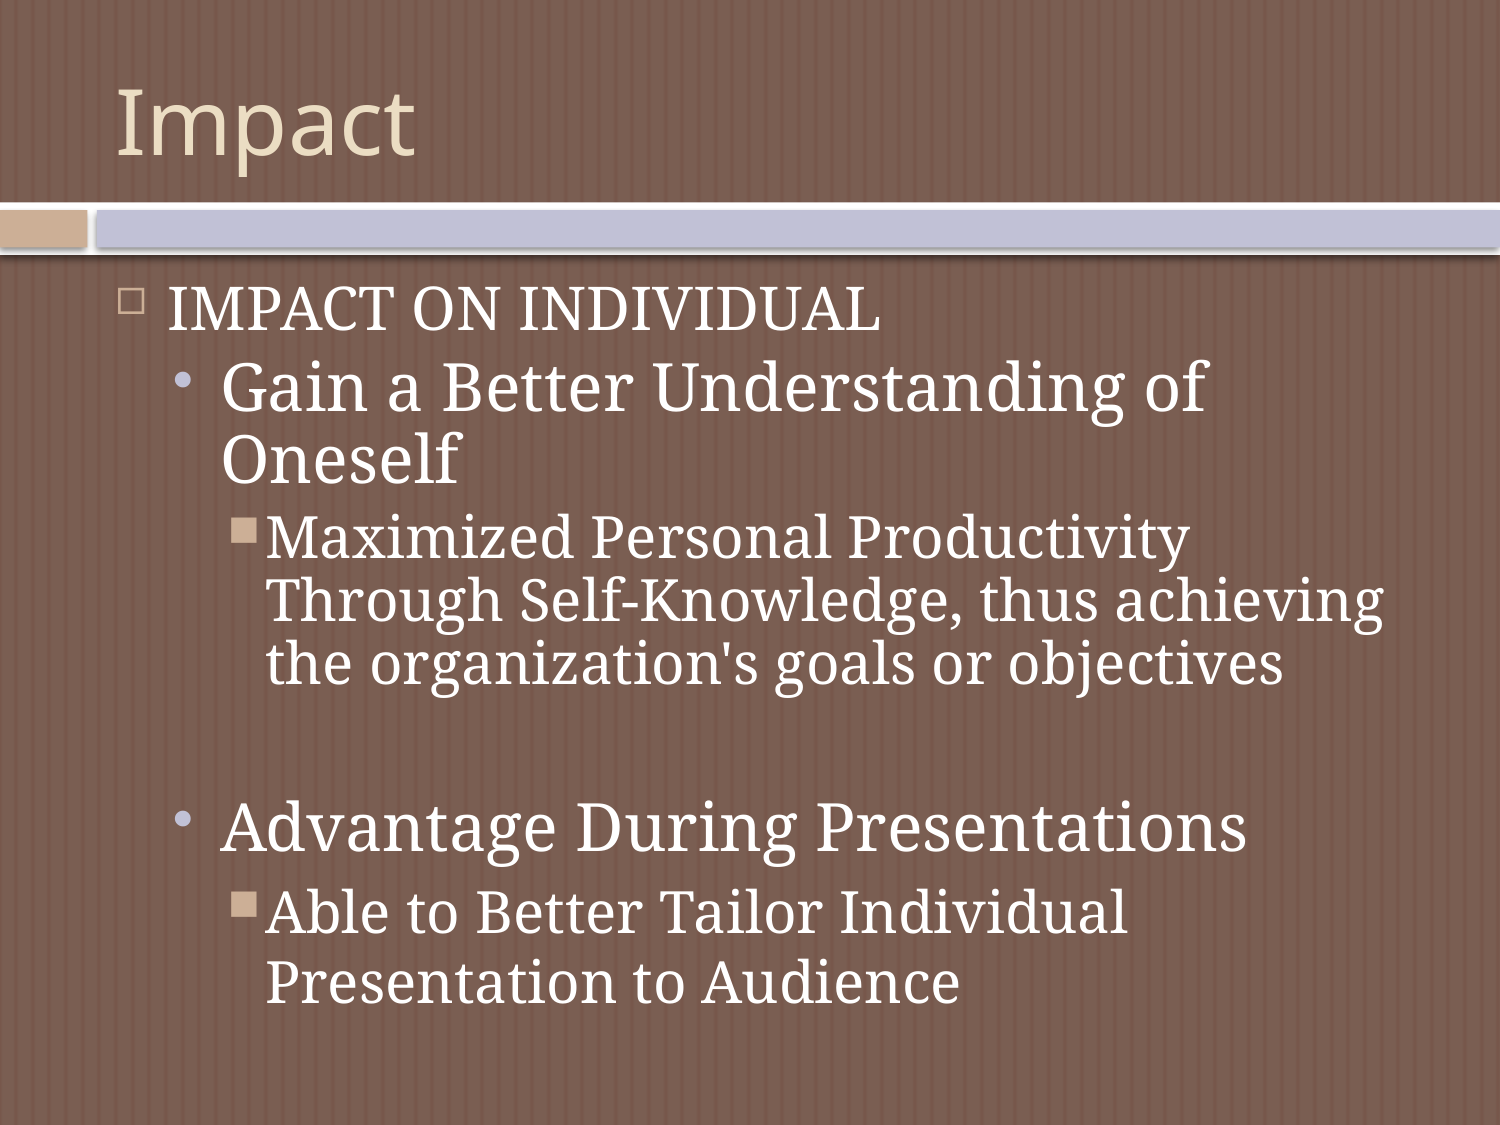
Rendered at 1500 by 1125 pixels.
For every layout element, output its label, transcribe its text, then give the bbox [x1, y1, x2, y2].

title Impact [100, 37, 1438, 200]
list IMPACT ON INDIVIDUAL Gain a Better Understanding of Oneself Maximized Personal Productivity Through Self-Knowledge, thus achieving the organization's goals or objectives Advantage During Presentations Able to Better Tailor Individual Presentation to Audience [100, 262, 1438, 1000]
